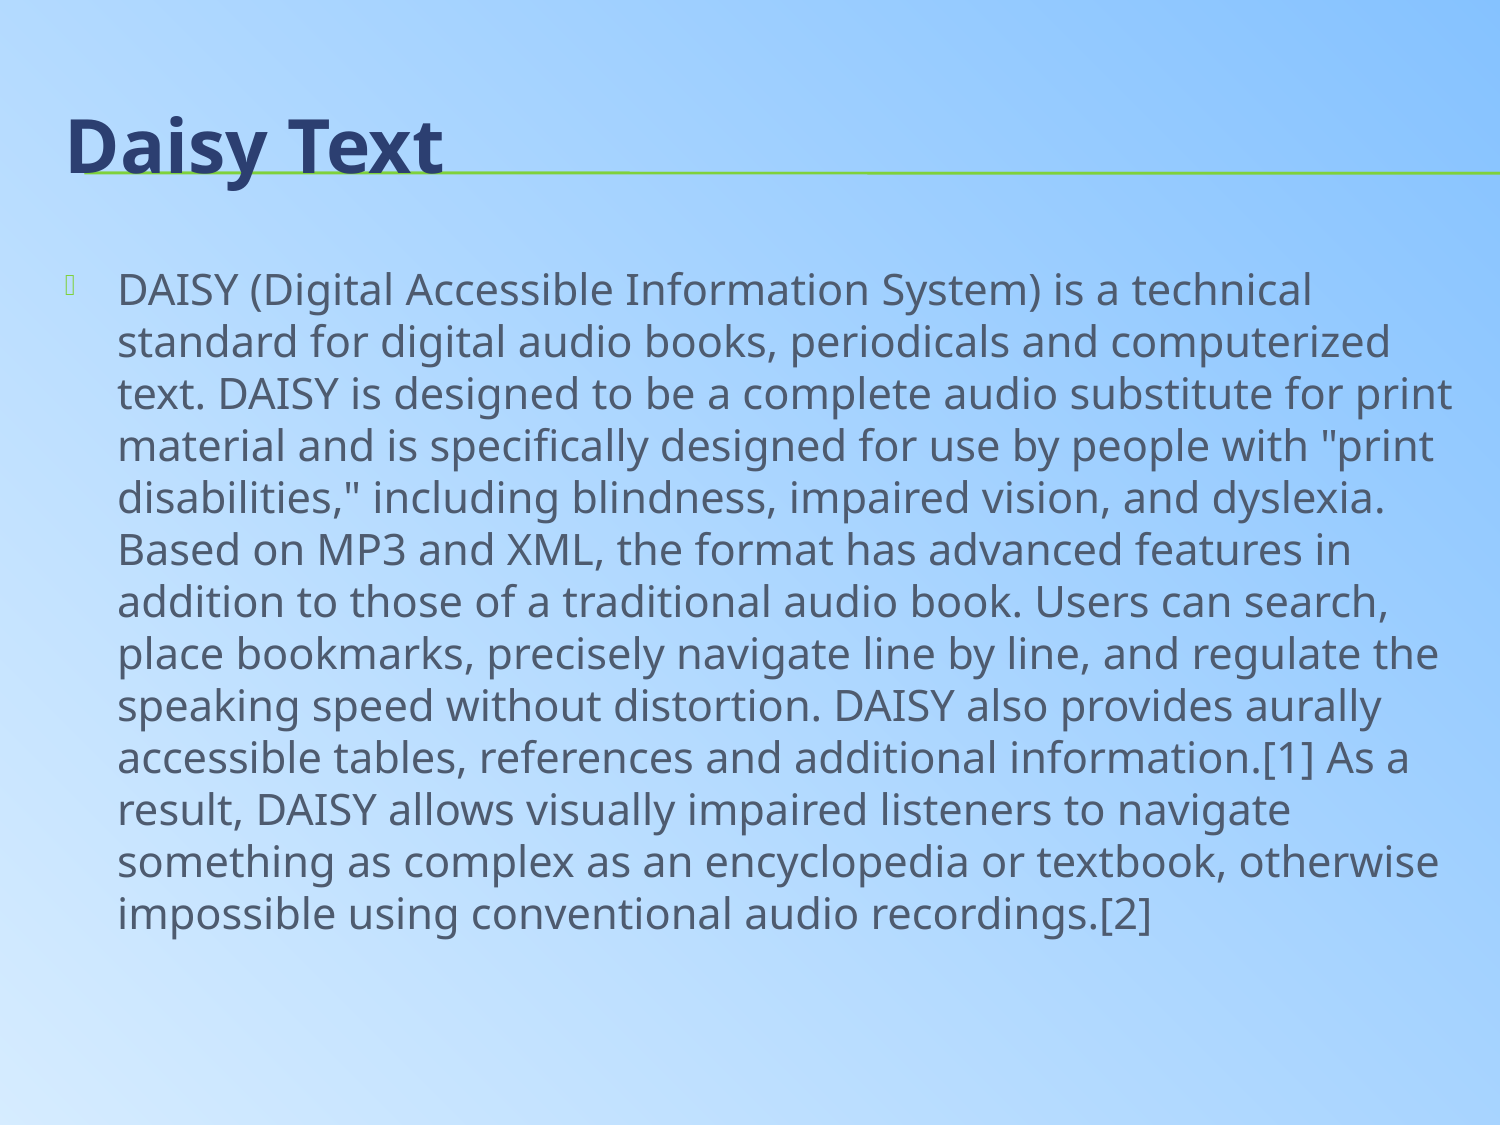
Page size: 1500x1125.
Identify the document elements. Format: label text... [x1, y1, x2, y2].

title Daisy Text [50, 75, 1475, 213]
list DAISY (Digital Accessible Information System) is a technical standard for digital audio books, periodicals and computerized text. DAISY is designed to be a complete audio substitute for print material and is specifically designed for use by people with "print disabilities," including blindness, impaired vision, and dyslexia. Based on MP3 and XML, the format has advanced features in addition to those of a traditional audio book. Users can search, place bookmarks, precisely navigate line by line, and regulate the speaking speed without distortion. DAISY also provides aurally accessible tables, references and additional information.[1] As a result, DAISY allows visually impaired listeners to navigate something as complex as an encyclopedia or textbook, otherwise impossible using conventional audio recordings.[2] [50, 254, 1475, 998]
